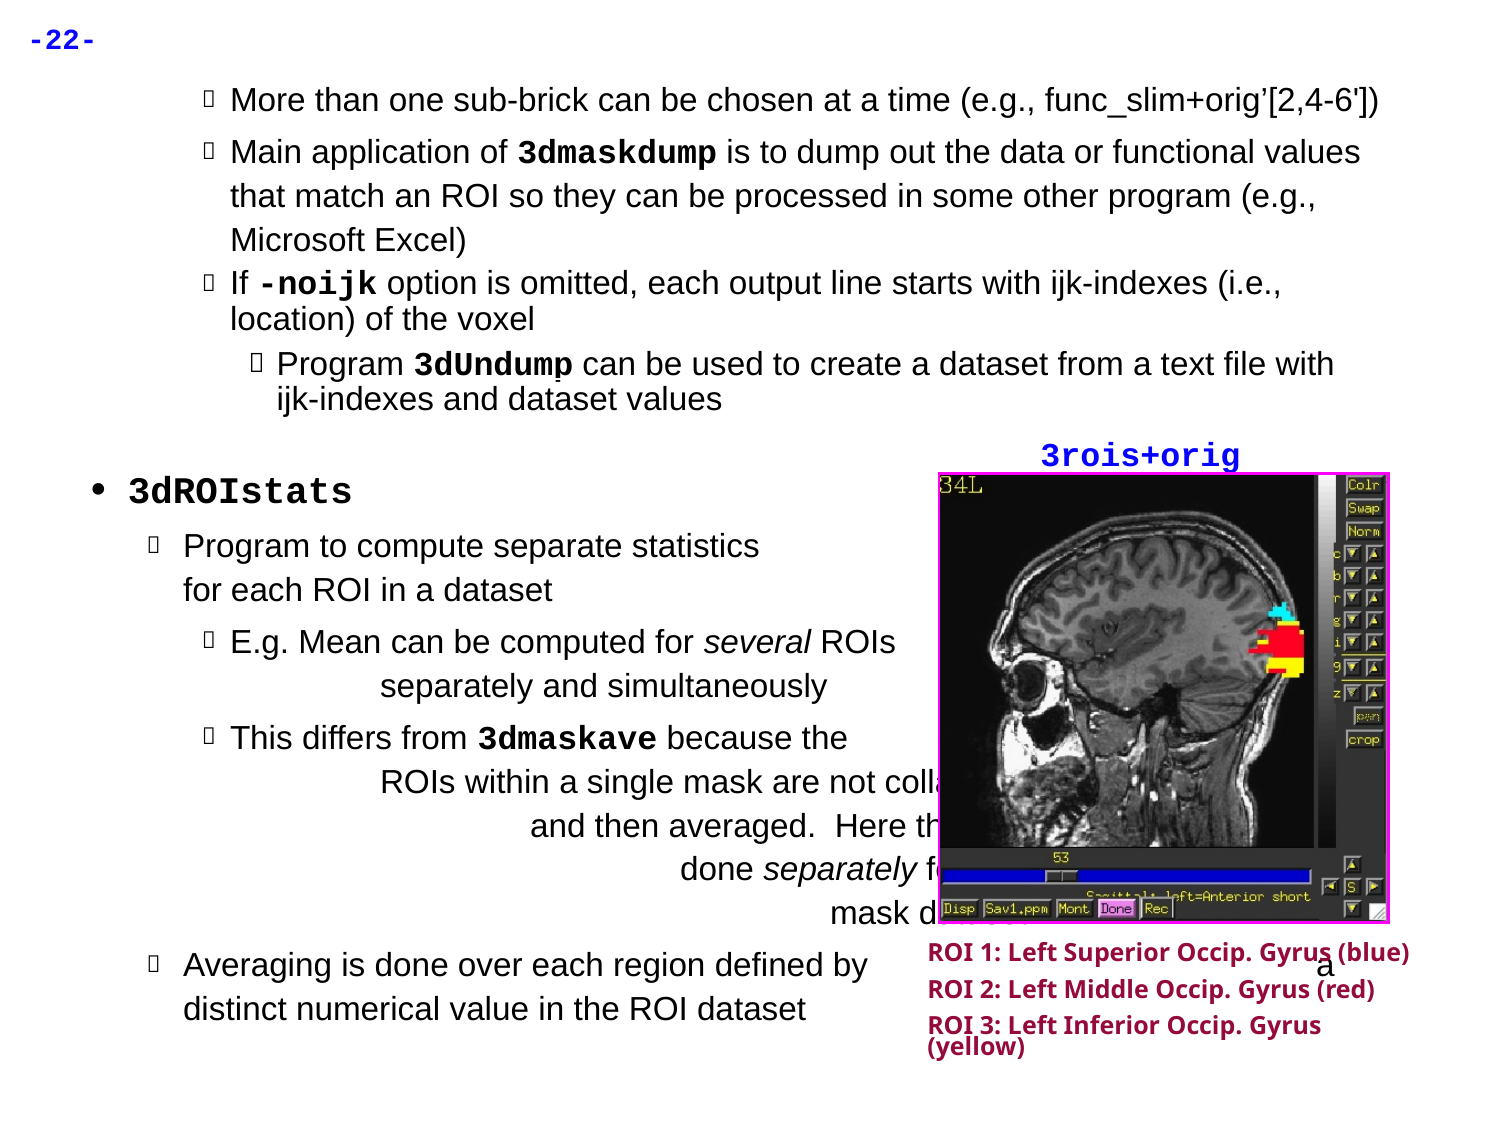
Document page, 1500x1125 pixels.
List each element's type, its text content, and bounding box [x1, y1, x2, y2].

picture [940, 474, 1388, 922]
text_box 3rois+orig [1025, 425, 1256, 472]
text_box More than one sub-brick can be chosen at a time (e.g., func_slim+orig’[2,4-6']) Main application of 3dmaskdump is to dump out the data or functional values that match an ROI so they can be processed in some other program (e.g., Microsoft Excel) If -noijk option is omitted, each output line starts with ijk-indexes (i.e., location) of the voxel Program 3dUndump can be used to create a dataset from a text file with ijk-indexes and dataset values 3dROIstats Program to compute separate statistics for each ROI in a dataset E.g. Mean can be computed for several ROIs separately and simultaneously This differs from 3dmaskave because the ROIs within a single mask are not collapsed and then averaged. Here the averages are done separately for each ROI within the mask dataset Averaging is done over each region defined by a distinct numerical value in the ROI dataset [74, 74, 1400, 1050]
text_box ROI 1: Left Superior Occip. Gyrus (blue) ROI 2: Left Middle Occip. Gyrus (red) ROI 3: Left Inferior Occip. Gyrus (yellow) [912, 937, 1438, 1119]
